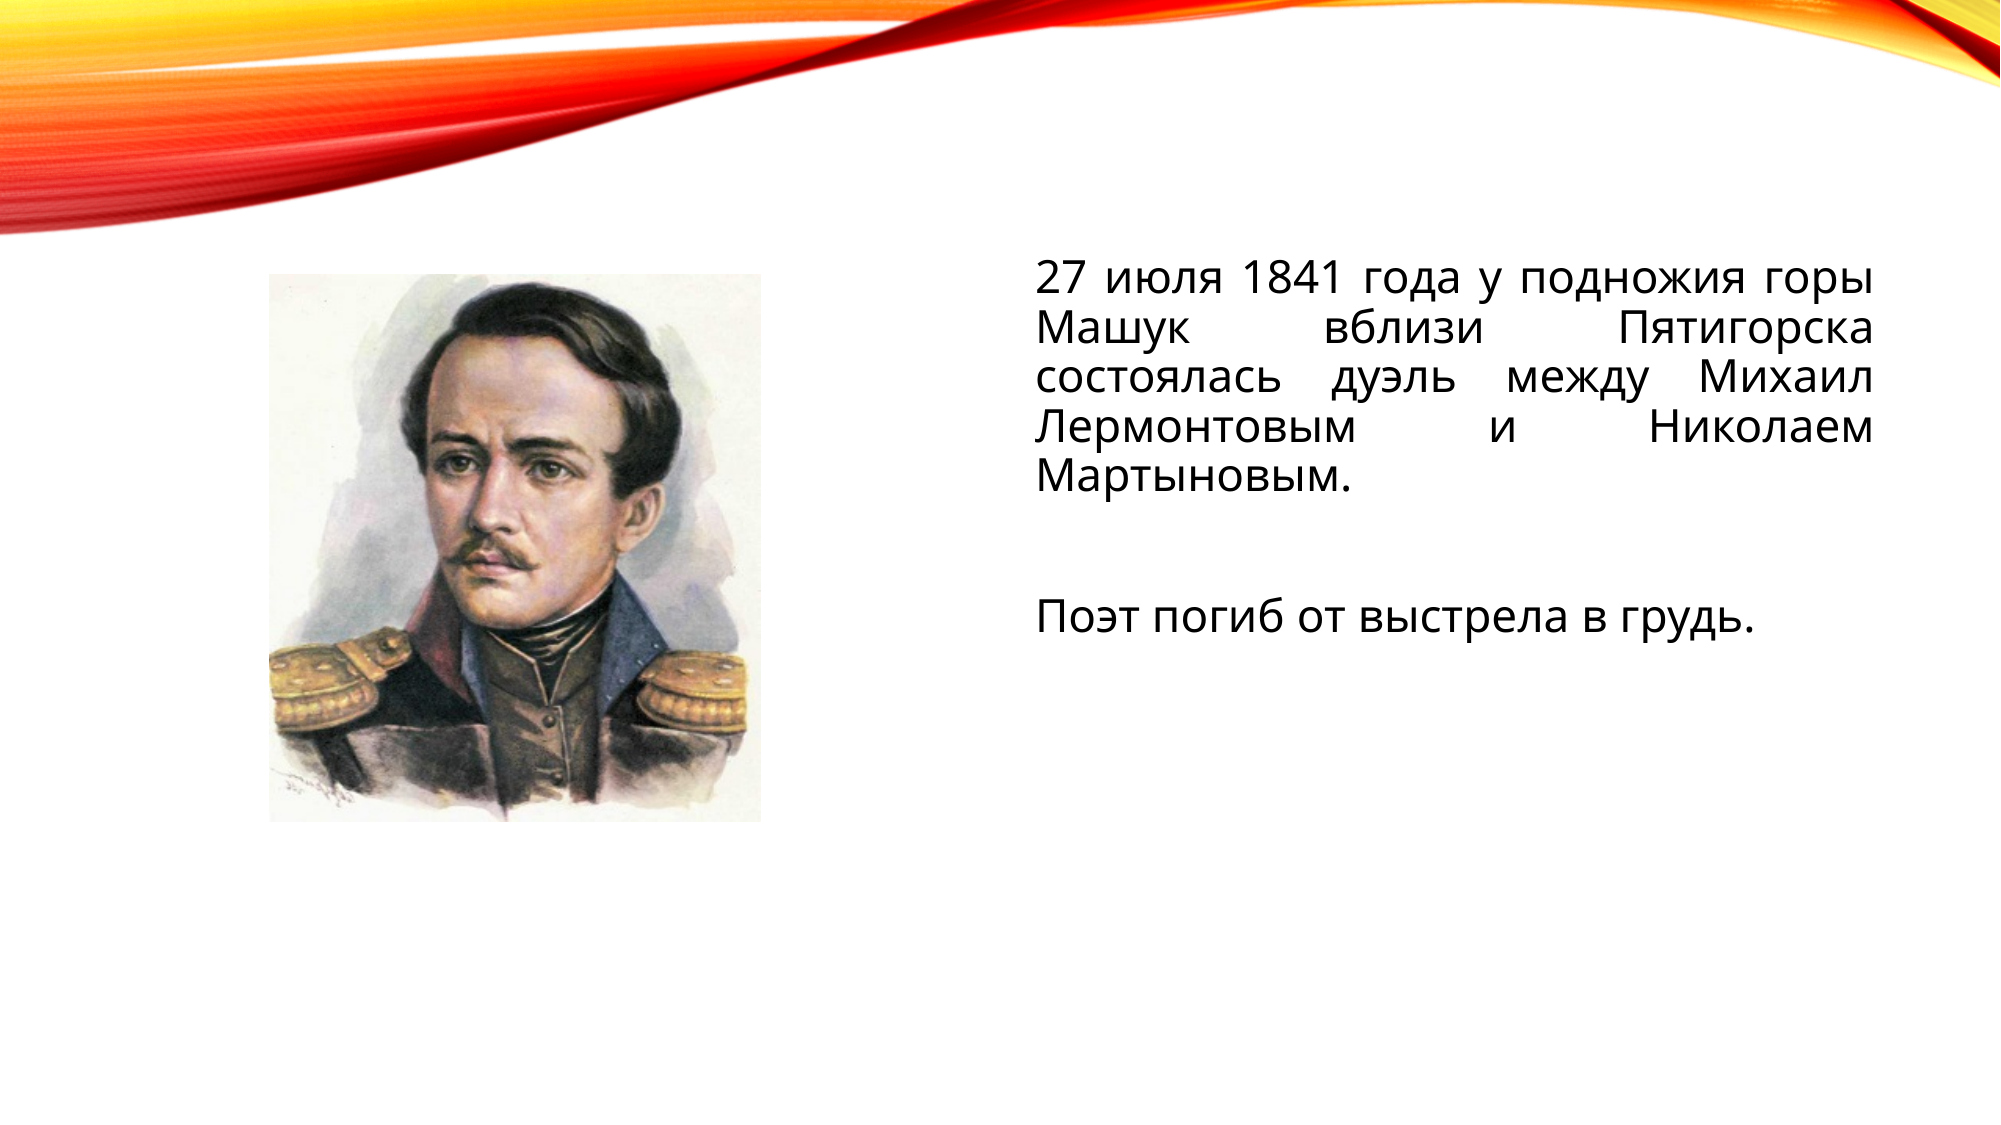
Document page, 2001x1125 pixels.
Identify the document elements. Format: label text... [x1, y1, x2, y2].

picture [0, 0, 2000, 237]
picture [269, 274, 761, 822]
list 27 июля 1841 года у подножия горы Машук вблизи Пятигорска состоялась дуэль между Михаил Лермонтовым и Николаем Мартыновым. Поэт погиб от выстрела в грудь. [1020, 246, 1891, 1072]
